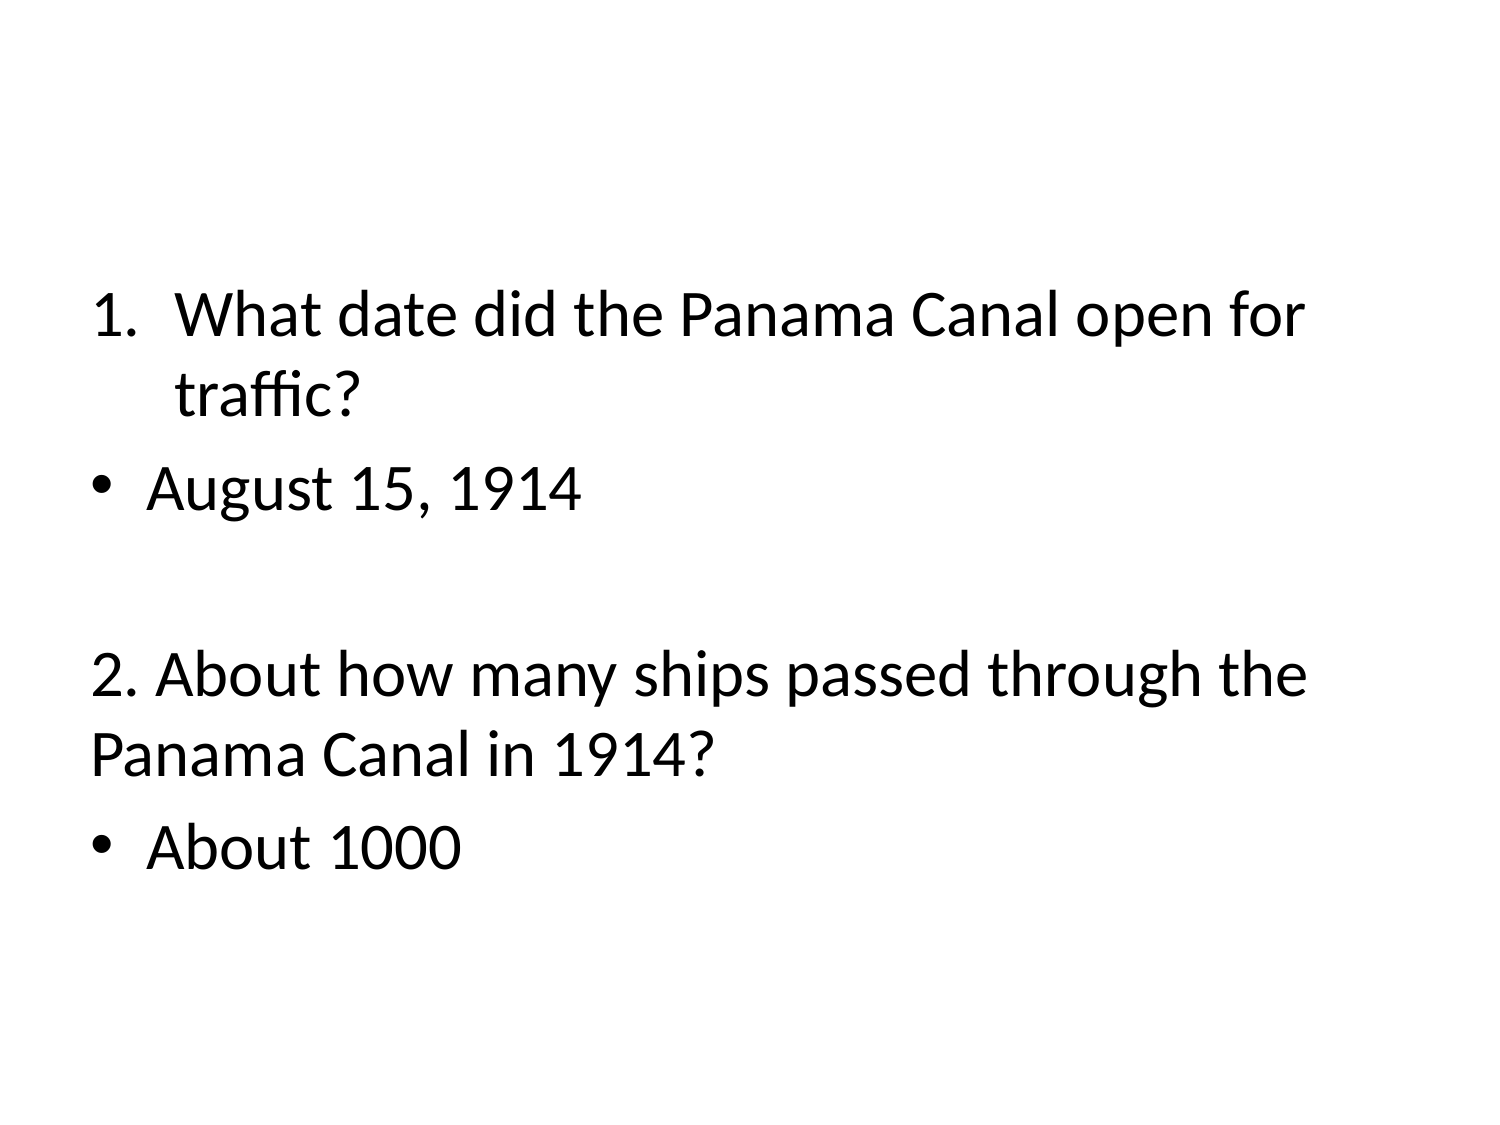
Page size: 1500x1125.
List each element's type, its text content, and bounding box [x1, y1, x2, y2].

list What date did the Panama Canal open for traffic? August 15, 1914 2. About how many ships passed through the Panama Canal in 1914? About 1000 [75, 262, 1425, 1005]
